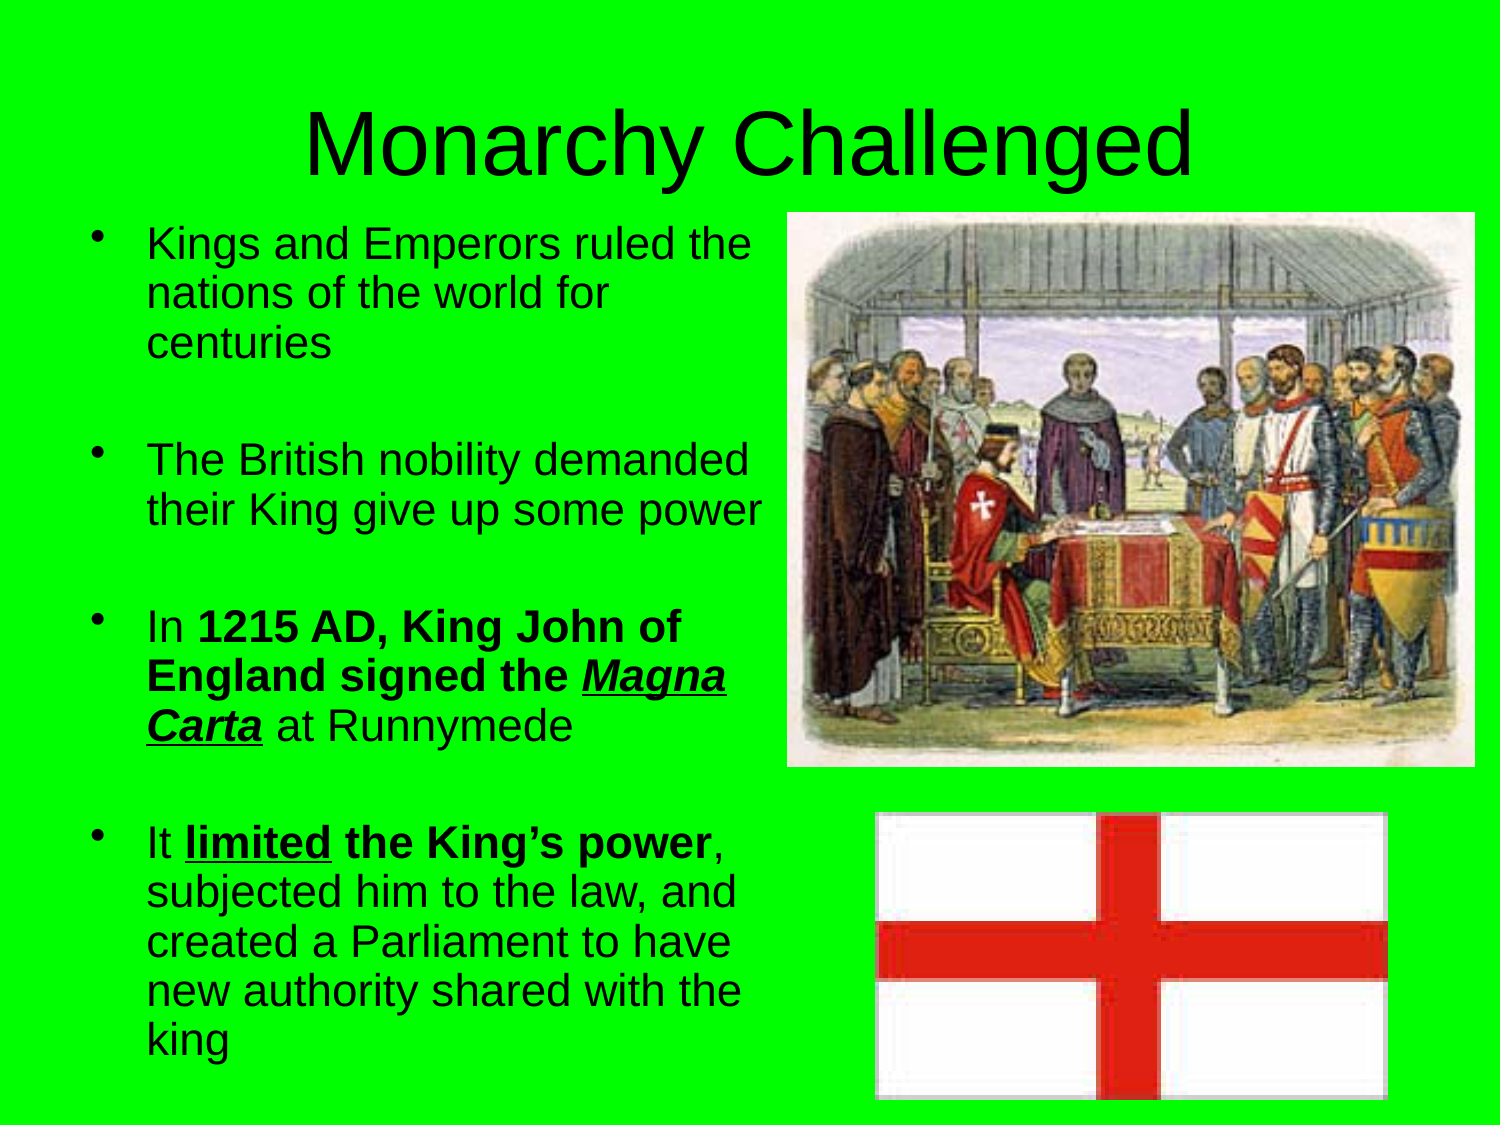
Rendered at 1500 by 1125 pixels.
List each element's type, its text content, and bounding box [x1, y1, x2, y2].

picture [787, 212, 1476, 768]
picture [874, 812, 1388, 1101]
list Kings and Emperors ruled the nations of the world for centuries The British nobility demanded their King give up some power In 1215 AD, King John of England signed the Magna Carta at Runnymede It limited the King’s power, subjected him to the law, and created a Parliament to have new authority shared with the king [75, 212, 800, 1100]
title Monarchy Challenged [75, 45, 1425, 212]
